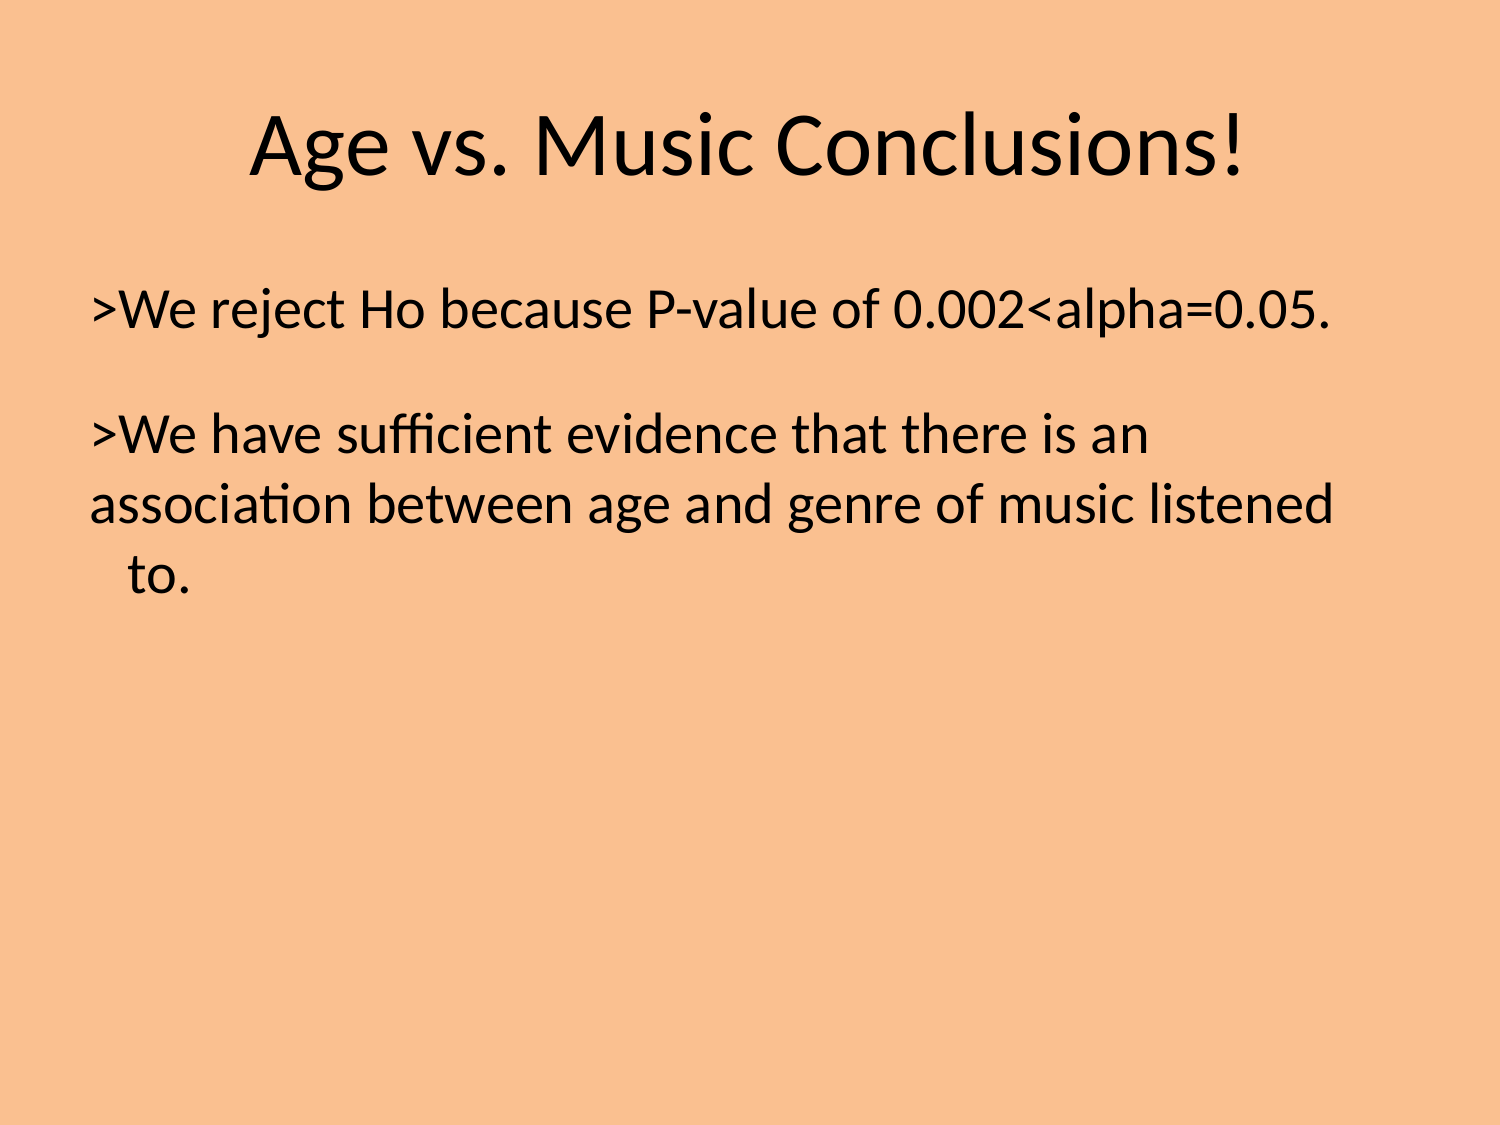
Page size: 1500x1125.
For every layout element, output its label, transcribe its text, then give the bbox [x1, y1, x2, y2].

title Age vs. Music Conclusions! [75, 45, 1425, 233]
text_box >We reject Ho because P-value of 0.002<alpha=0.05. [74, 262, 1425, 348]
text_box >We have sufficient evidence that there is an association between age and genre of music listened to. [74, 387, 1425, 613]
